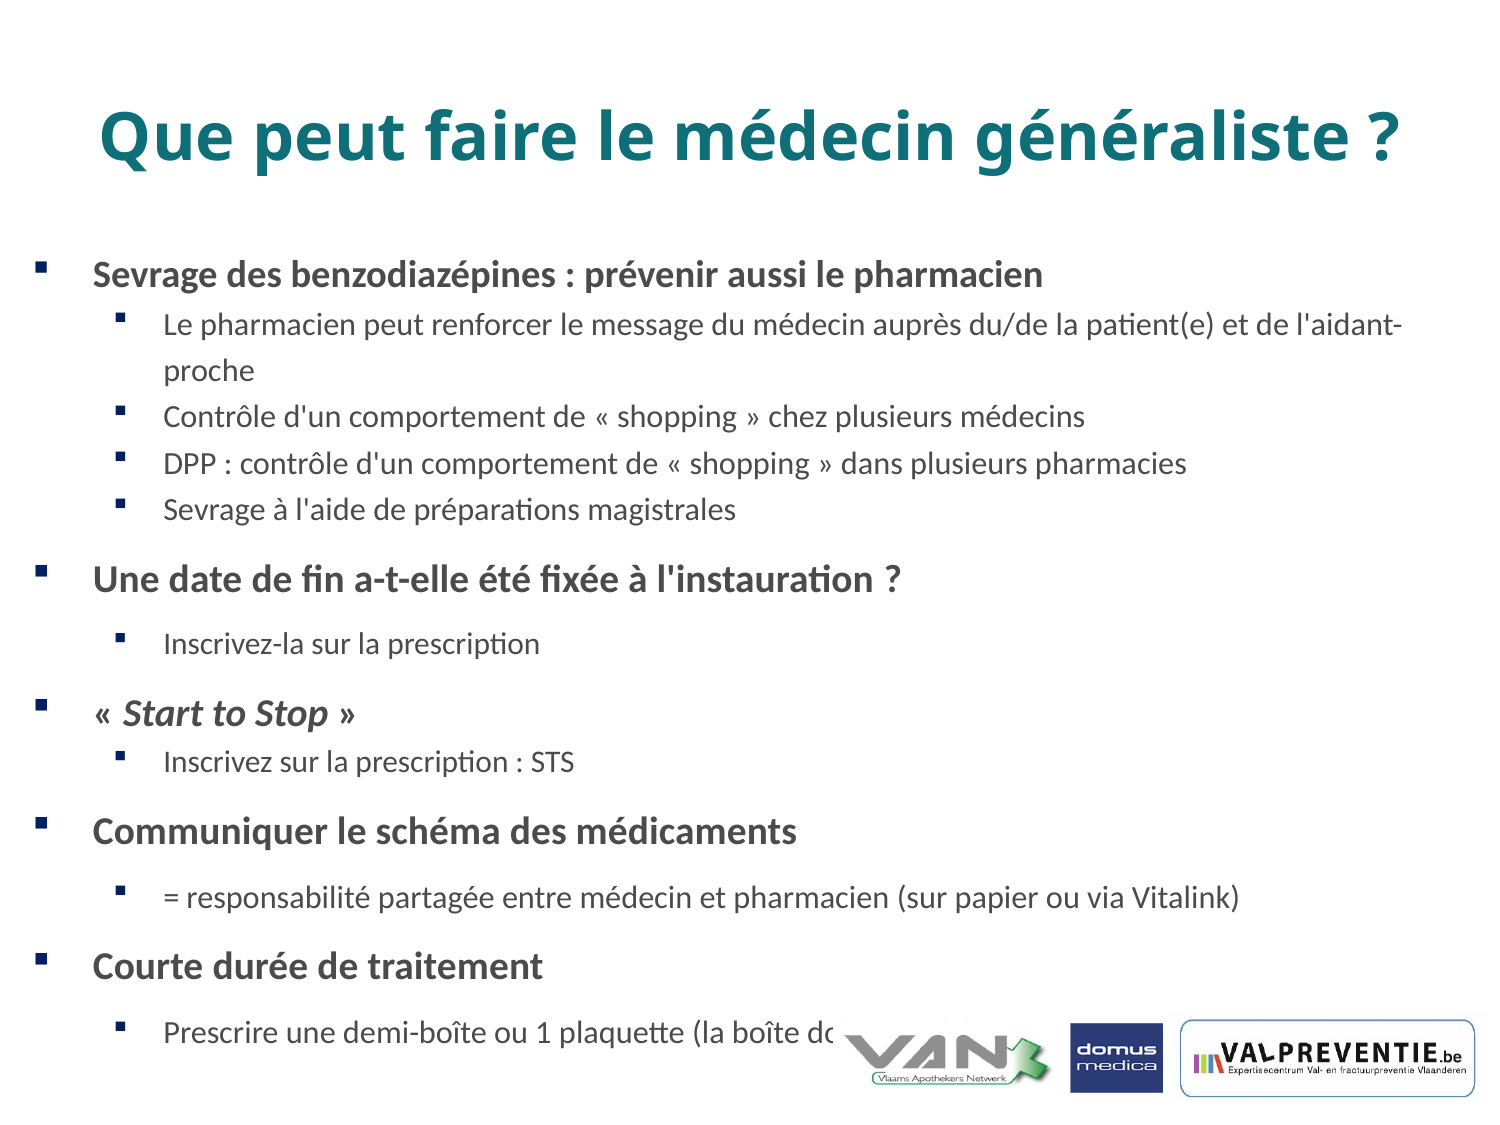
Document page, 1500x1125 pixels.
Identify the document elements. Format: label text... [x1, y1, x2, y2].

picture [833, 1010, 1492, 1106]
text_box Sevrage des benzodiazépines : prévenir aussi le pharmacien Le pharmacien peut renforcer le message du médecin auprès du/de la patient(e) et de l'aidant-proche Contrôle d'un comportement de « shopping » chez plusieurs médecins DPP : contrôle d'un comportement de « shopping » dans plusieurs pharmacies Sevrage à l'aide de préparations magistrales Une date de fin a-t-elle été fixée à l'instauration ? Inscrivez-la sur la prescription « Start to Stop » Inscrivez sur la prescription : STS Communiquer le schéma des médicaments = responsabilité partagée entre médecin et pharmacien (sur papier ou via Vitalink) Courte durée de traitement Prescrire une demi-boîte ou 1 plaquette (la boîte doit toutefois être payée en entier) [17, 232, 1492, 1071]
title Que peut faire le médecin généraliste ? [75, 45, 1425, 232]
